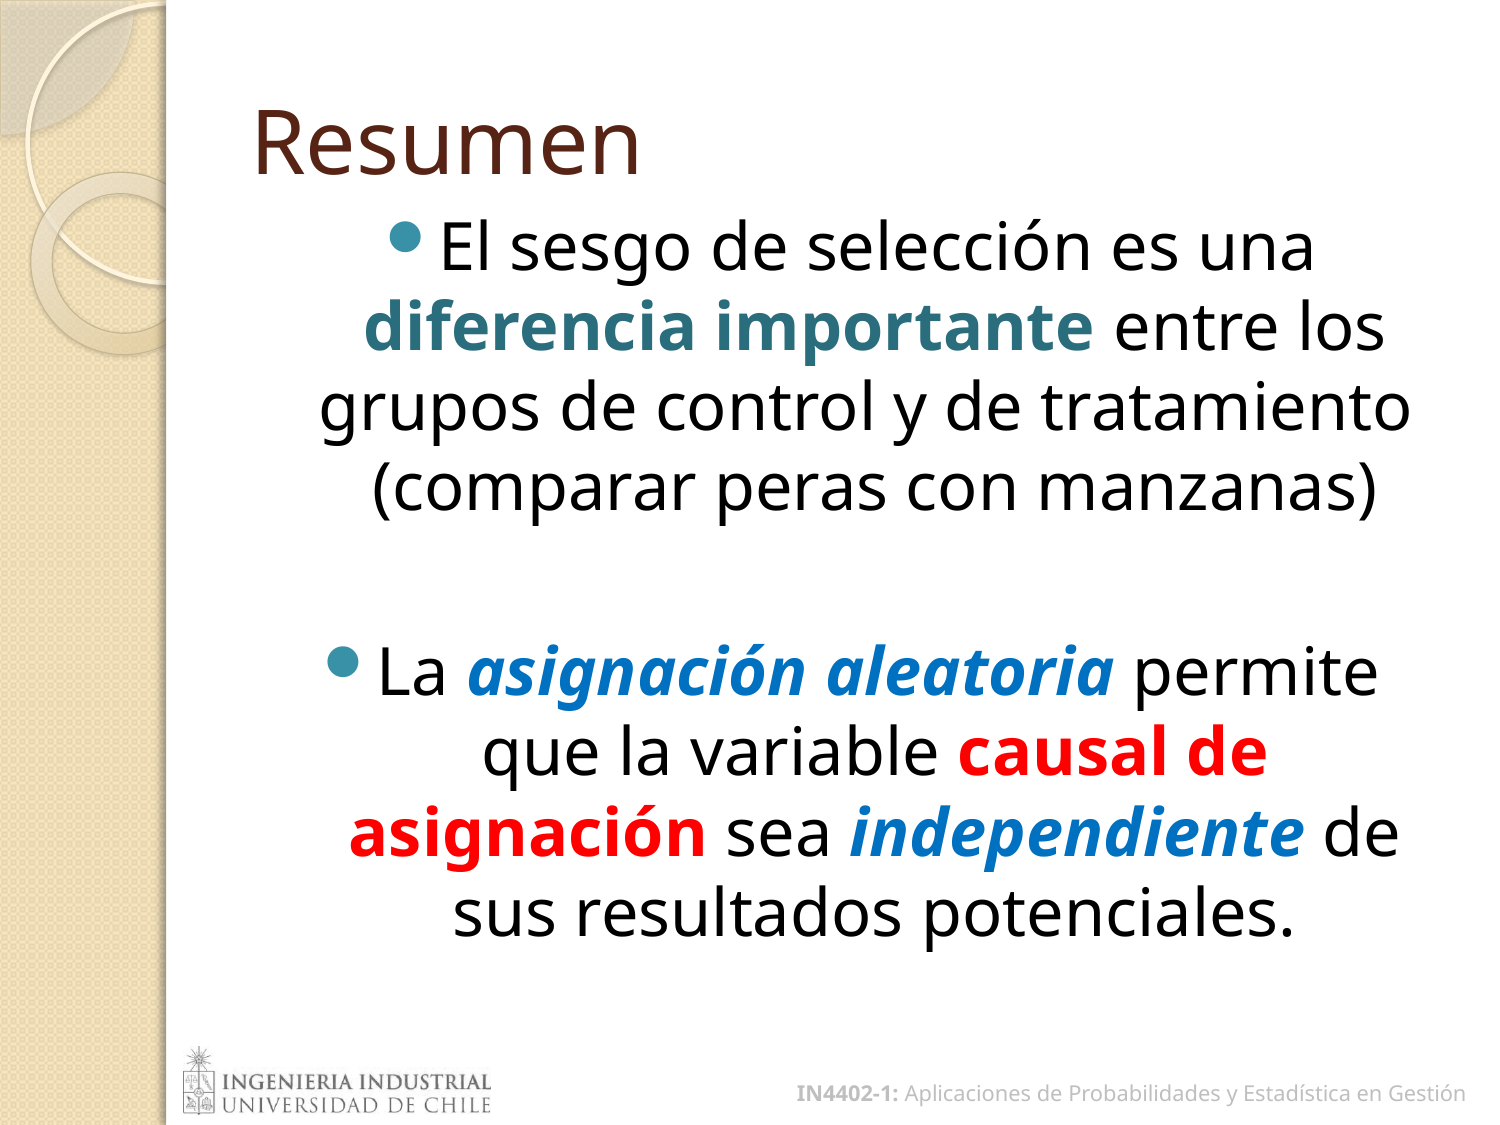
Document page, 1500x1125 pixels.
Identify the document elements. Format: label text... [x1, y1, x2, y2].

picture [183, 1046, 491, 1115]
title Resumen [235, 45, 1466, 233]
list El sesgo de selección es una diferencia importante entre los grupos de control y de tratamiento (comparar peras con manzanas) La asignación aleatoria permite que la variable causal de asignación sea independiente de sus resultados potenciales. [230, 196, 1461, 984]
